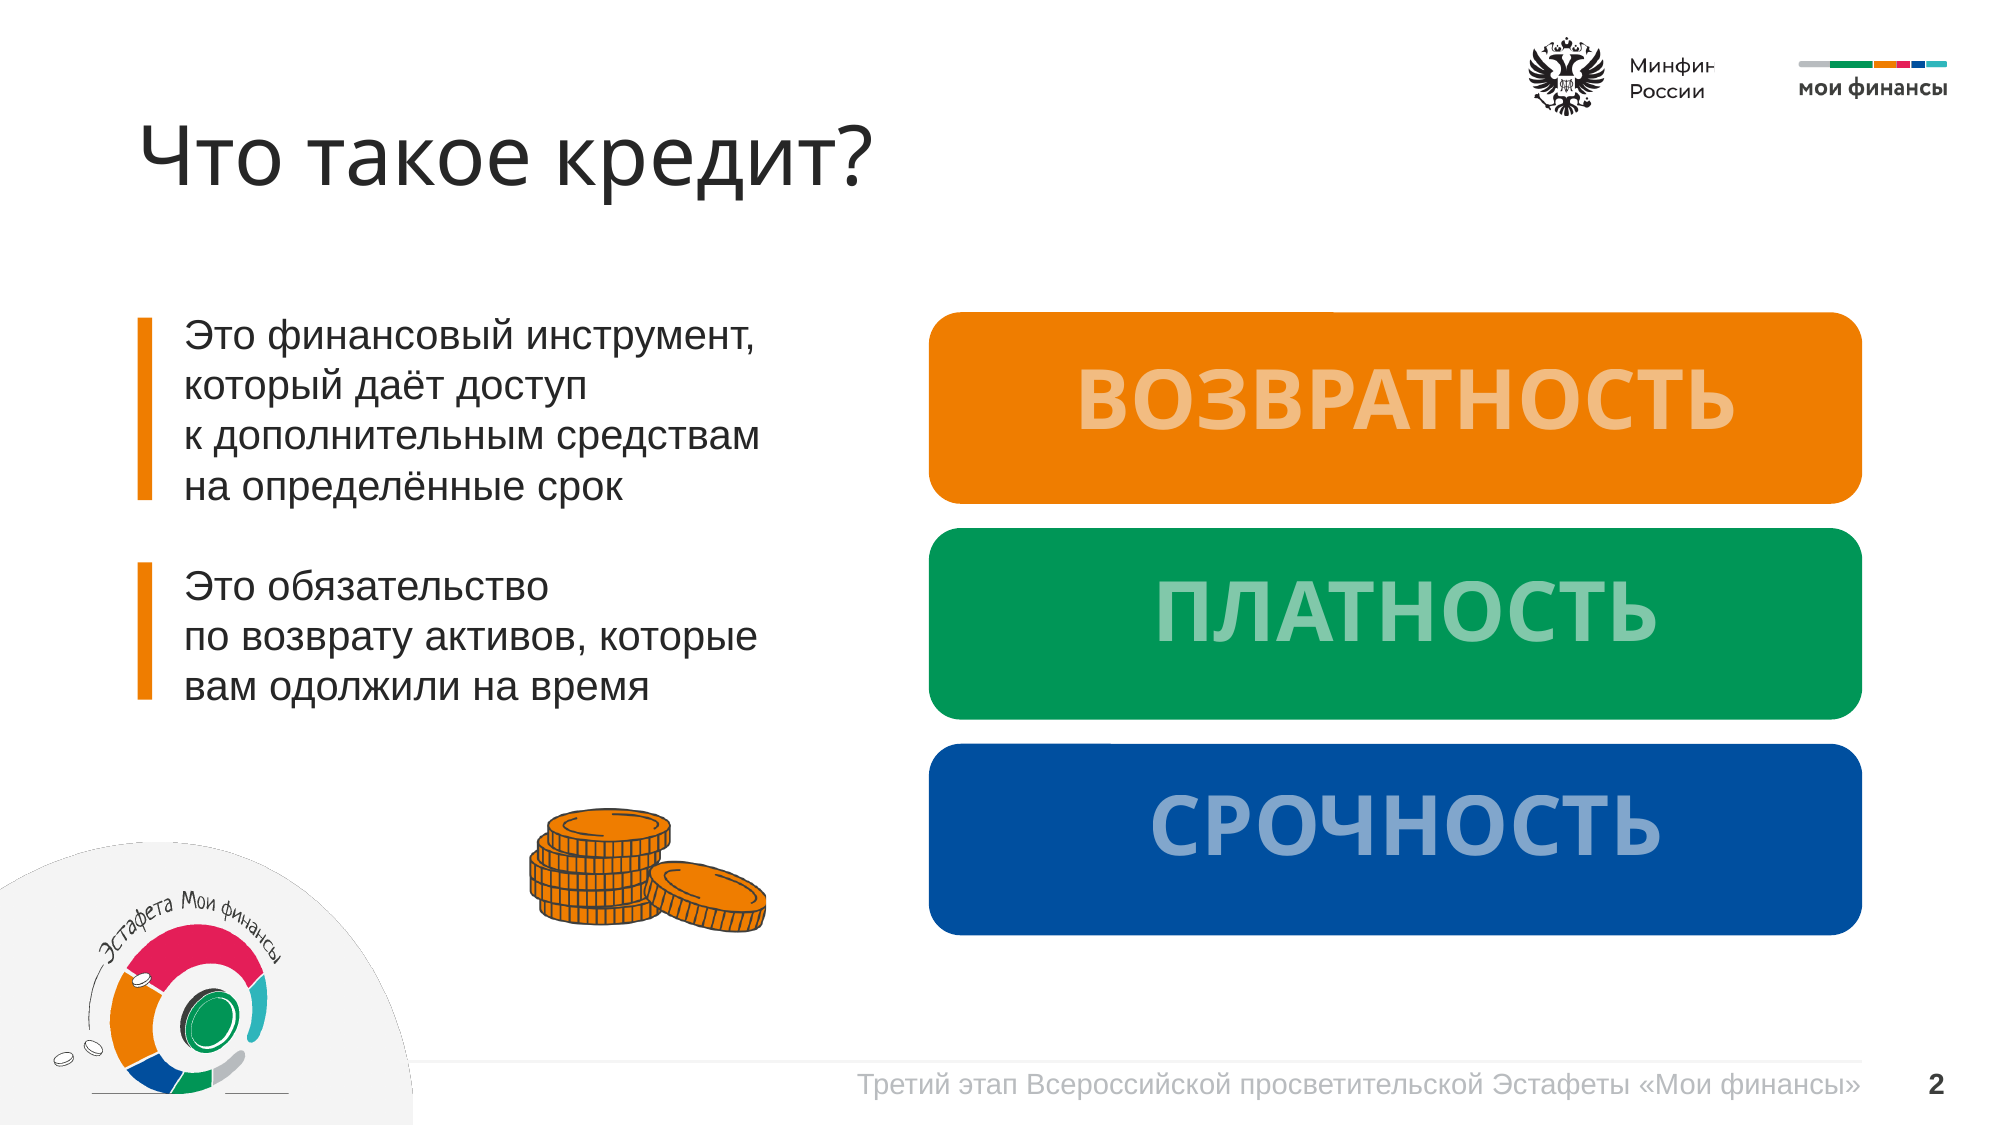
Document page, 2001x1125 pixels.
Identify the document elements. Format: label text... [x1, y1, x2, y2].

title Что такое кредит? [137, 113, 1072, 216]
text_box СРОЧНОСТЬ [953, 772, 1841, 908]
text_box [926, 310, 1865, 506]
text_box [136, 316, 154, 502]
picture [529, 808, 767, 943]
list Это финансовый инструмент, который даёт доступ к дополнительным средствам на определённые срок Это обязательство по возврату активов, которые вам одолжили на время [183, 307, 803, 727]
text_box [926, 741, 1865, 938]
text_box [926, 525, 1865, 722]
text_box [136, 560, 154, 702]
text_box 2 [1862, 1064, 1945, 1125]
text_box ПЛАТНОСТЬ [953, 558, 1841, 693]
picture [0, 842, 413, 1125]
text_box ВОЗВРАТНОСТЬ [953, 346, 1841, 470]
